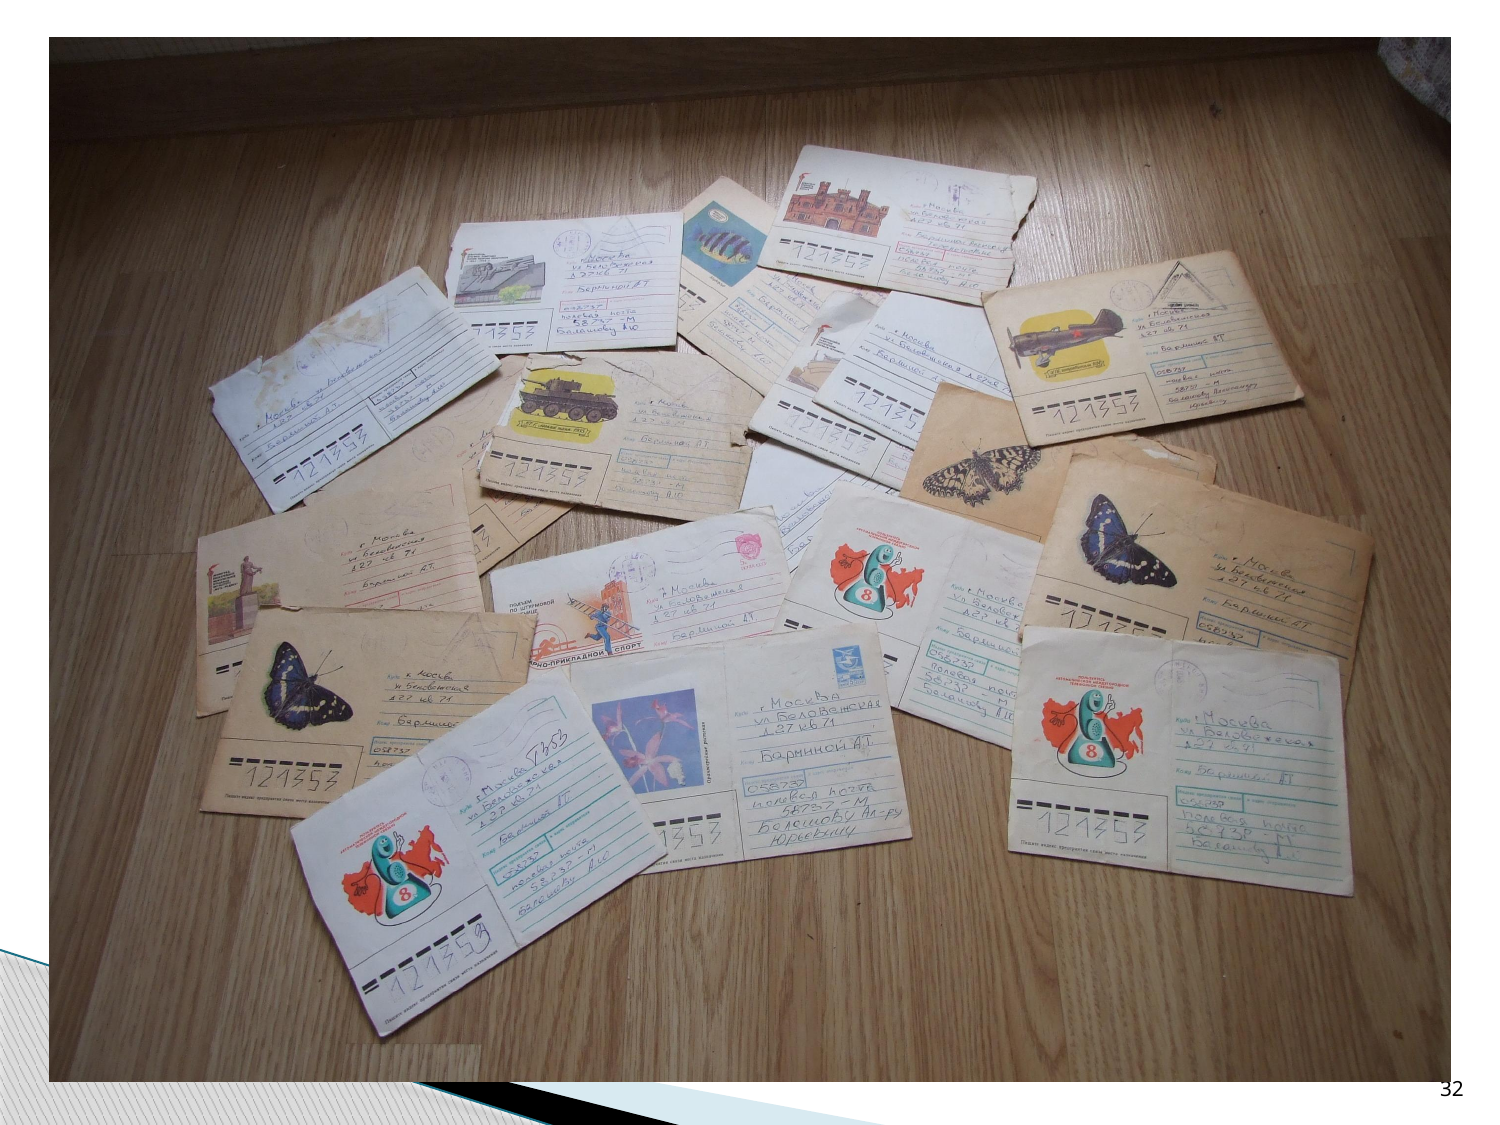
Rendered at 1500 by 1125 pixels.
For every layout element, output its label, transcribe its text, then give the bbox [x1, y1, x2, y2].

slide_number 32 [1418, 1051, 1479, 1112]
picture [48, 37, 1451, 1083]
